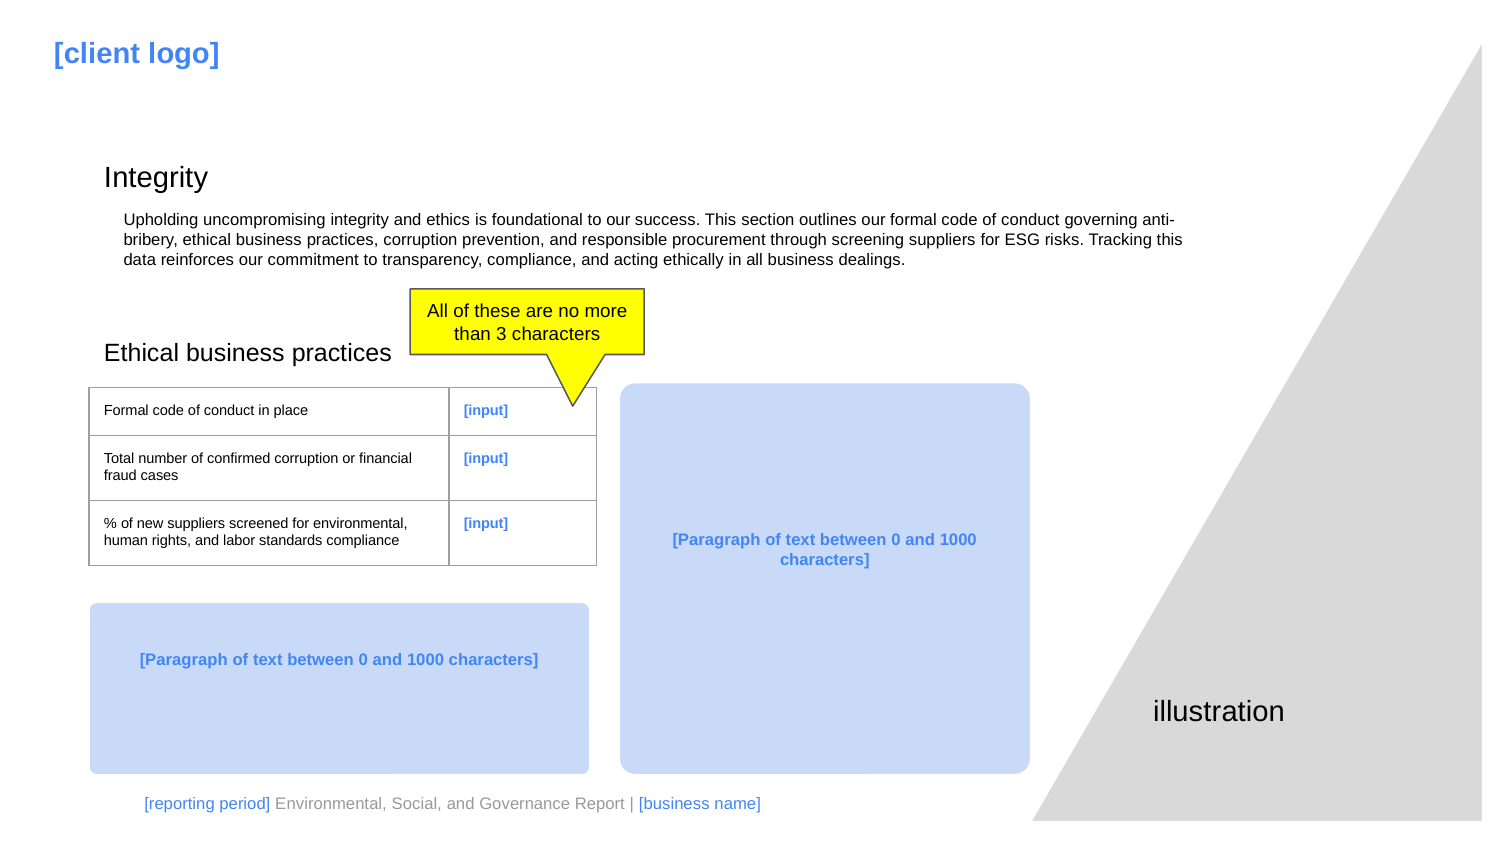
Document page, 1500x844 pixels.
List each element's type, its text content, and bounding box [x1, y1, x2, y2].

text_box All of these are no more than 3 characters [410, 288, 645, 407]
table_cell [input] [450, 501, 596, 565]
text_box Integrity [88, 143, 793, 209]
text_box illustration [1138, 677, 1500, 743]
table_cell Total number of confirmed corruption or financial fraud cases [90, 436, 448, 500]
text_box [reporting period] Environmental, Social, and Governance Report | [business name] [129, 782, 875, 823]
text_box [Paragraph of text between 0 and 1000 characters] [619, 382, 1031, 775]
table_header Formal code of conduct in place [90, 388, 448, 435]
table_cell % of new suppliers screened for environmental, human rights, and labor standards compliance [90, 501, 448, 565]
text_box Upholding uncompromising integrity and ethics is foundational to our success. This section outlines our formal code of conduct governing anti-bribery, ethical business practices, corruption prevention, and responsible procurement through screening suppliers for ESG risks. Tracking this data reinforces our commitment to transparency, compliance, and acting ethically in all business dealings. [108, 193, 1223, 319]
text_box [Paragraph of text between 0 and 1000 characters] [89, 602, 590, 775]
text_box [client logo] [23, 18, 258, 84]
text_box Ethical business practices [88, 321, 557, 382]
text_box [1030, 41, 1483, 822]
table_header [input] [450, 388, 596, 435]
table_cell [input] [450, 436, 596, 500]
